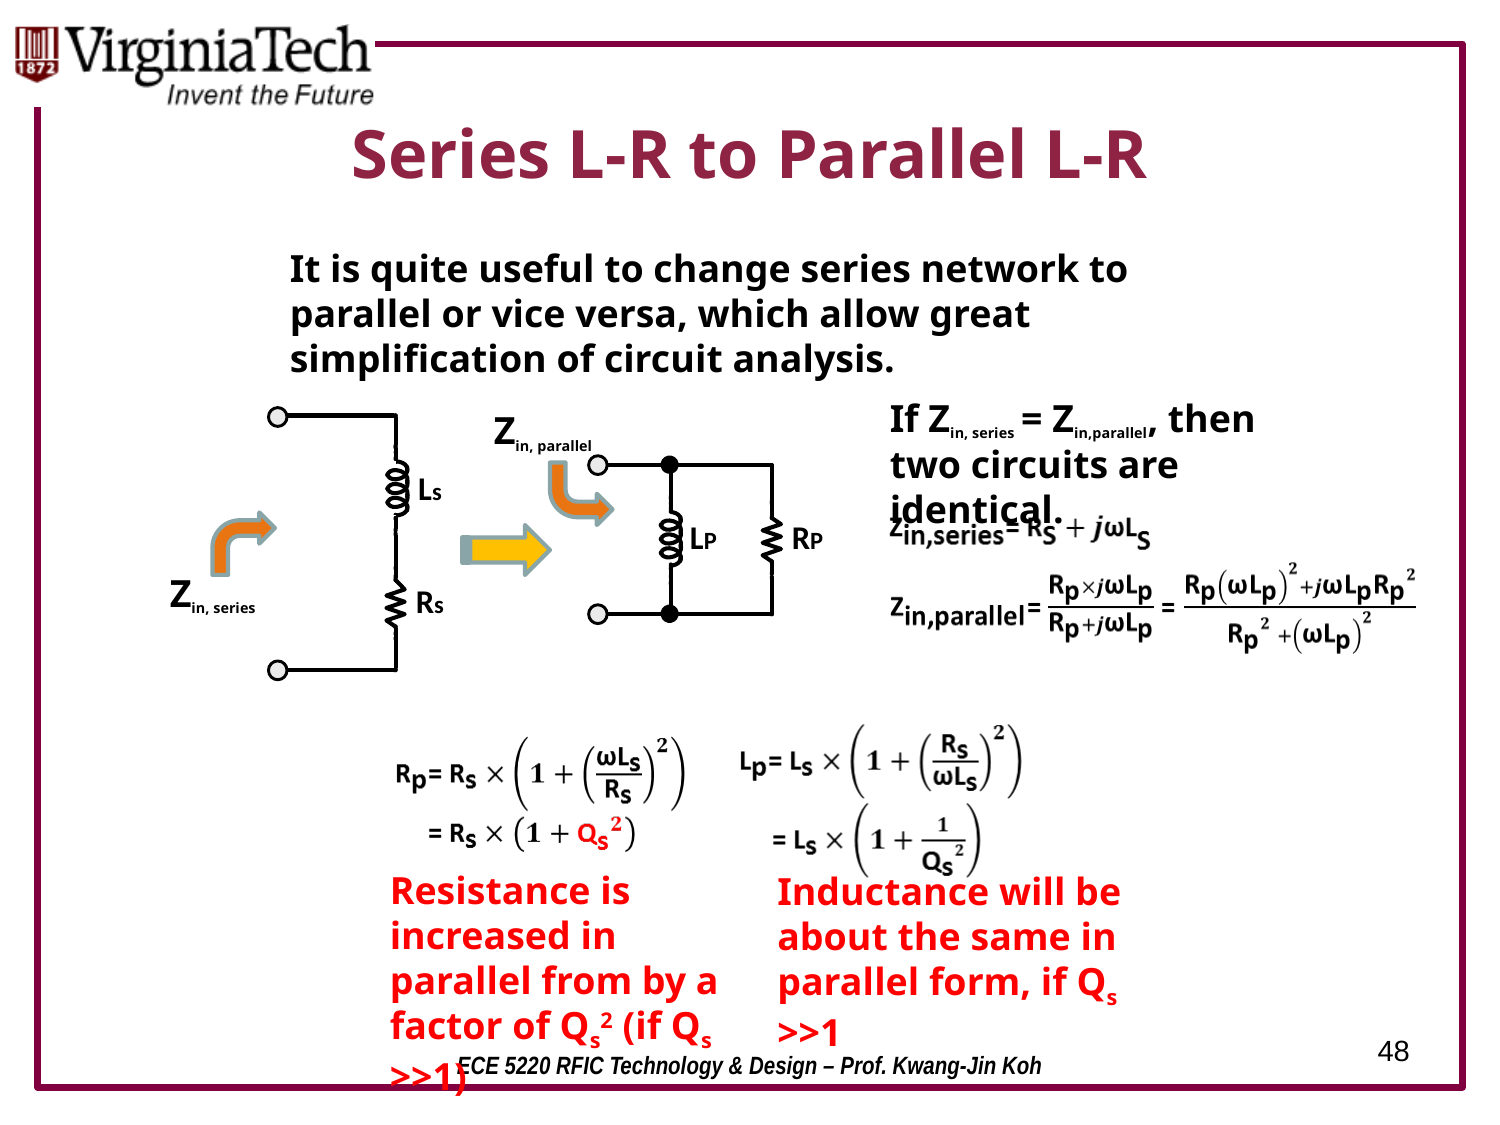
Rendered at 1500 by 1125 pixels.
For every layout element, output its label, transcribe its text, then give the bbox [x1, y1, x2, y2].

title Series L-R to Parallel L-R [75, 104, 1425, 213]
picture [15, 24, 375, 107]
text_box It is quite useful to change series network to parallel or vice versa, which allow great simplification of circuit analysis. [274, 237, 1188, 388]
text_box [260, 399, 880, 688]
text_box [724, 712, 1113, 887]
text_box Zin, series [154, 562, 255, 624]
text_box [884, 500, 1188, 549]
text_box [884, 549, 1438, 661]
text_box Inductance will be about the same in parallel form, if Qs >>1 [762, 860, 1157, 1062]
slide_number 48 [1074, 1024, 1425, 1103]
text_box Resistance is increased in parallel from by a factor of Qs2 (if Qs >>1) [374, 859, 738, 1106]
text_box [210, 518, 255, 562]
text_box If Zin, series = Zin,parallel, then two circuits are identical. [875, 387, 1275, 539]
text_box [380, 724, 724, 859]
